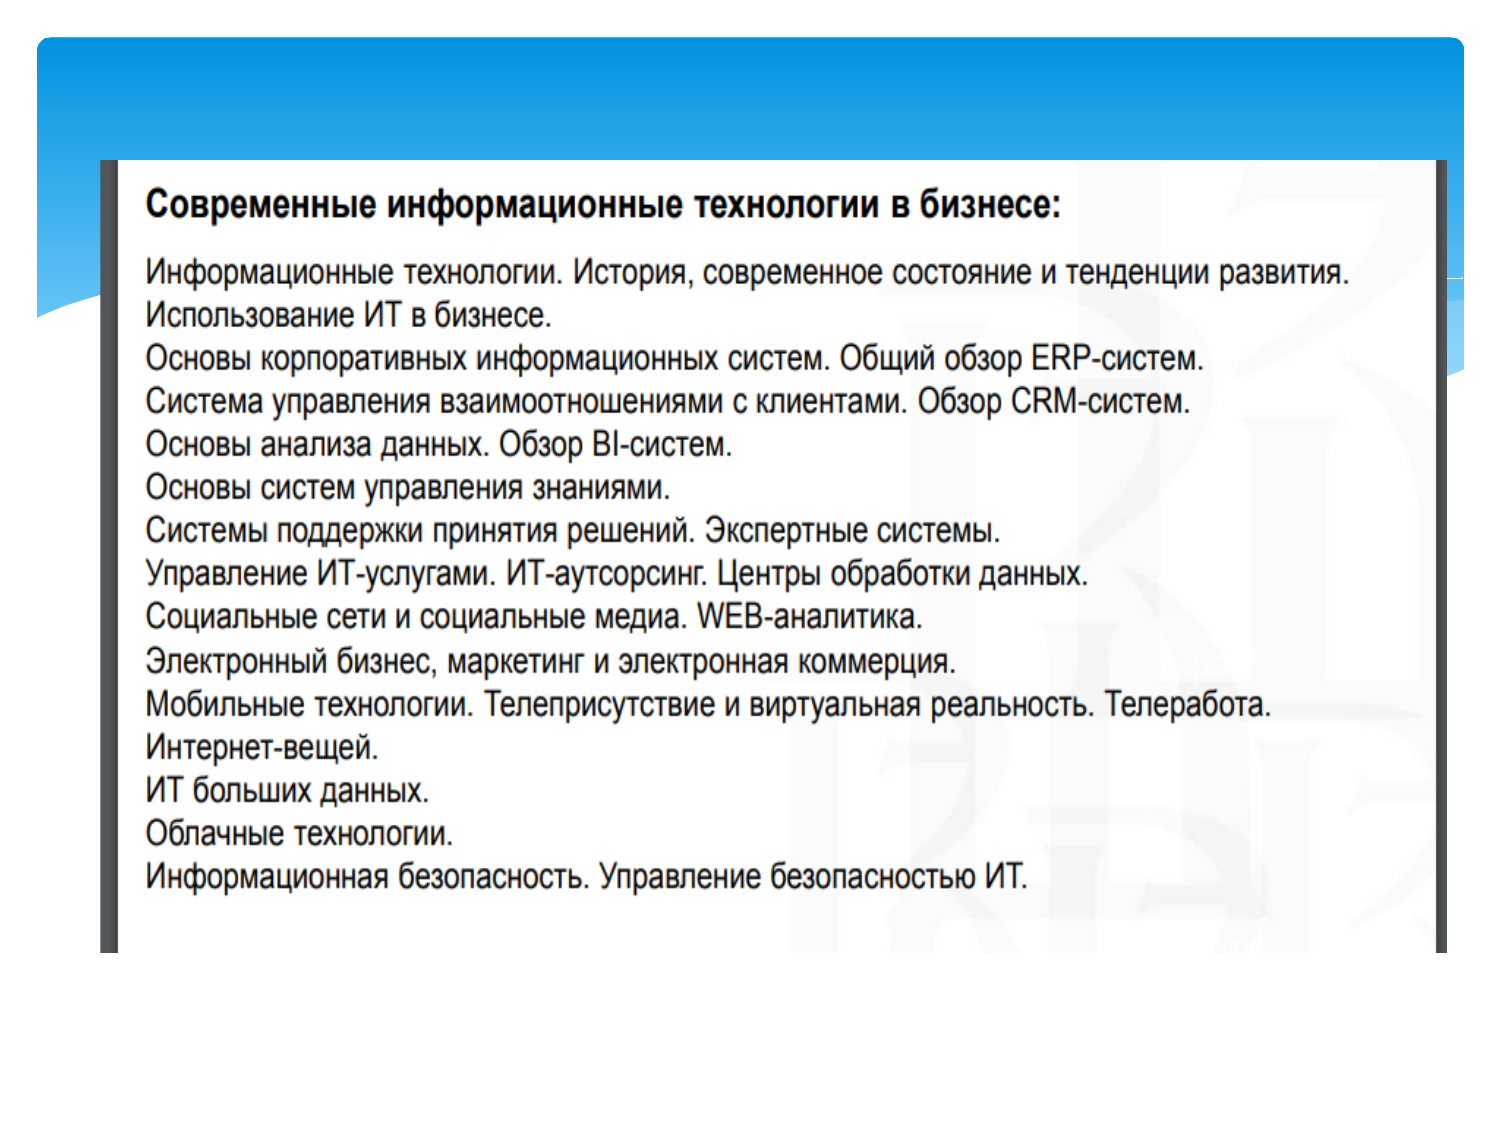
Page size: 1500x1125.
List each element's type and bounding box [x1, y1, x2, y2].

picture [100, 160, 1448, 953]
